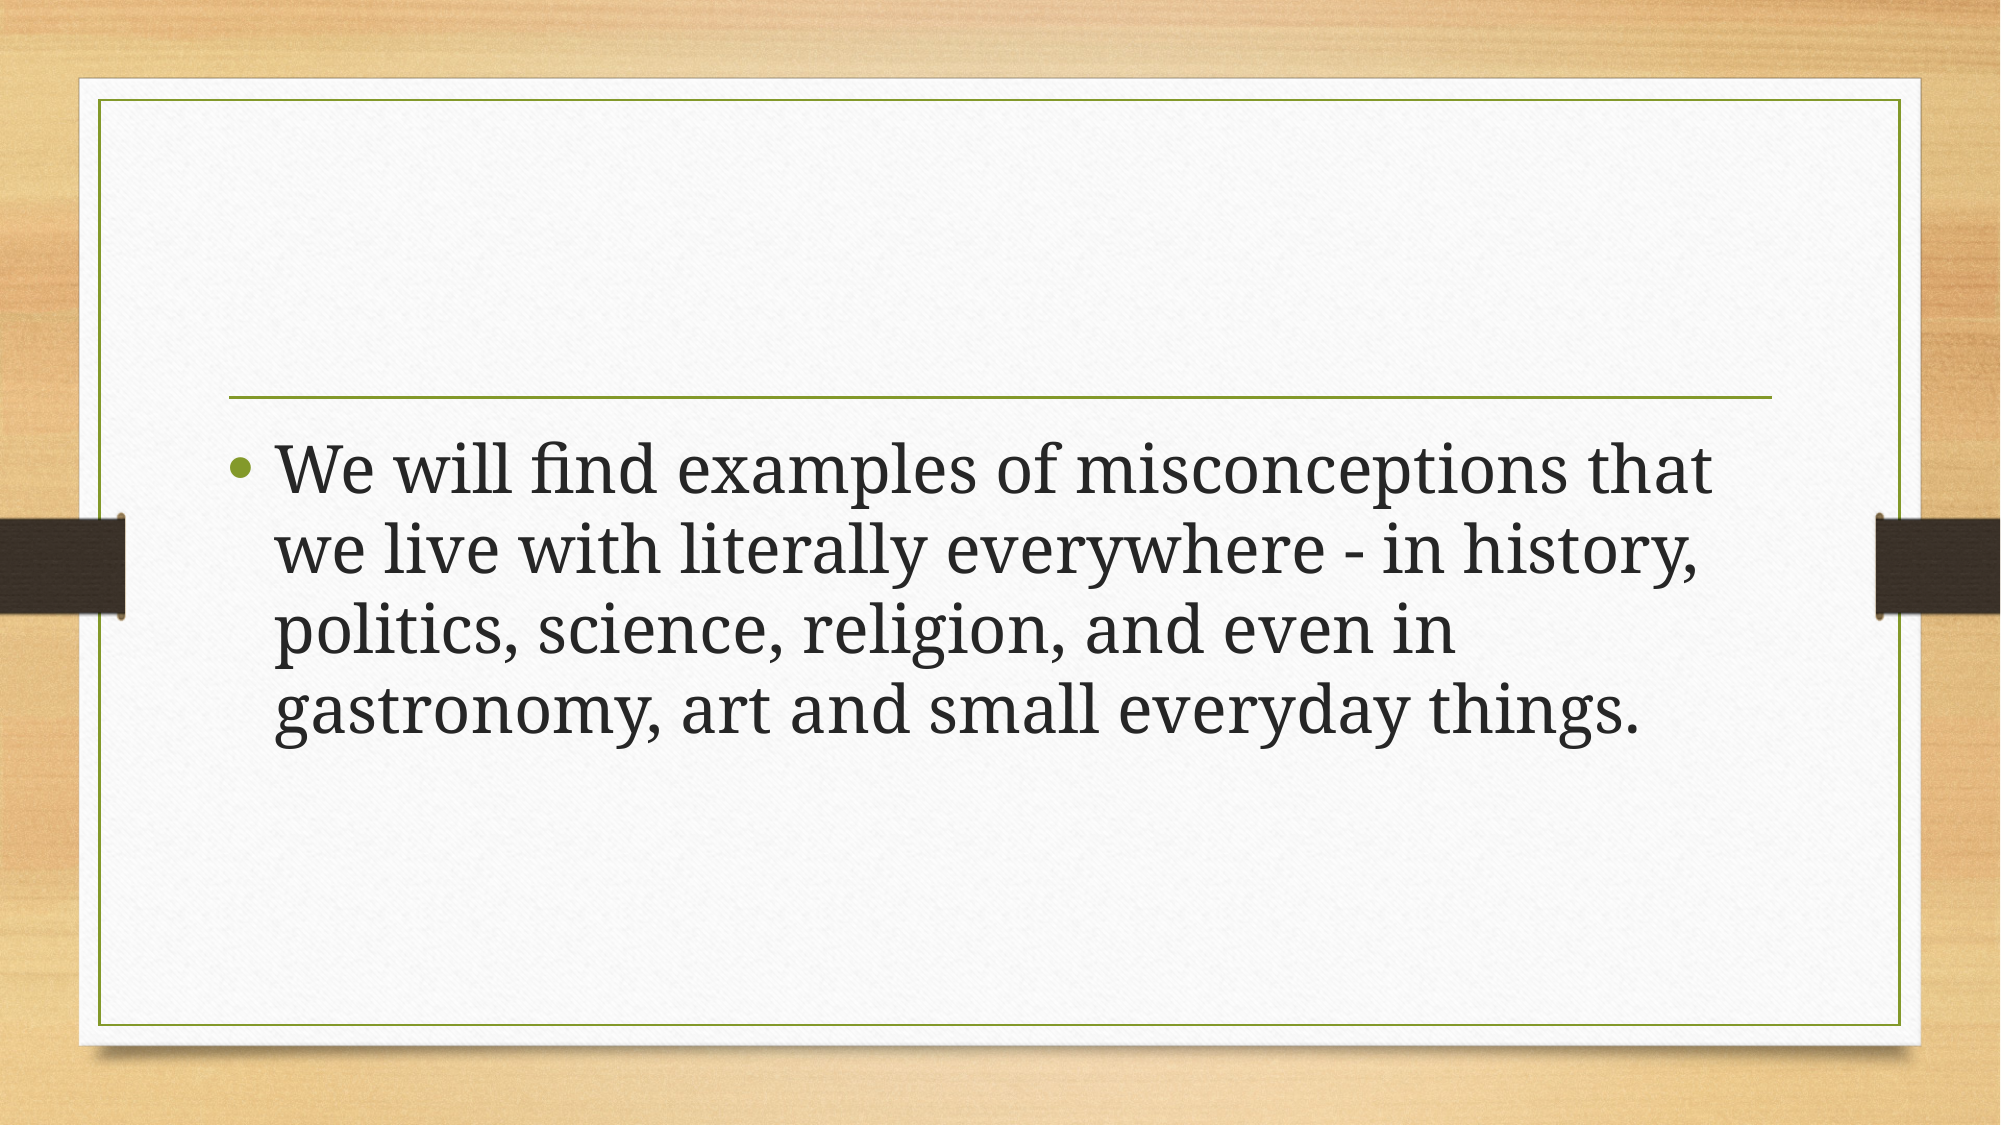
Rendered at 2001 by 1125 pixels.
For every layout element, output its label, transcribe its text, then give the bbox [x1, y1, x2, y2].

picture [0, 0, 2001, 1125]
list We will find examples of misconceptions that we live with literally everywhere - in history, politics, science, religion, and even in gastronomy, art and small everyday things. [212, 419, 1788, 964]
